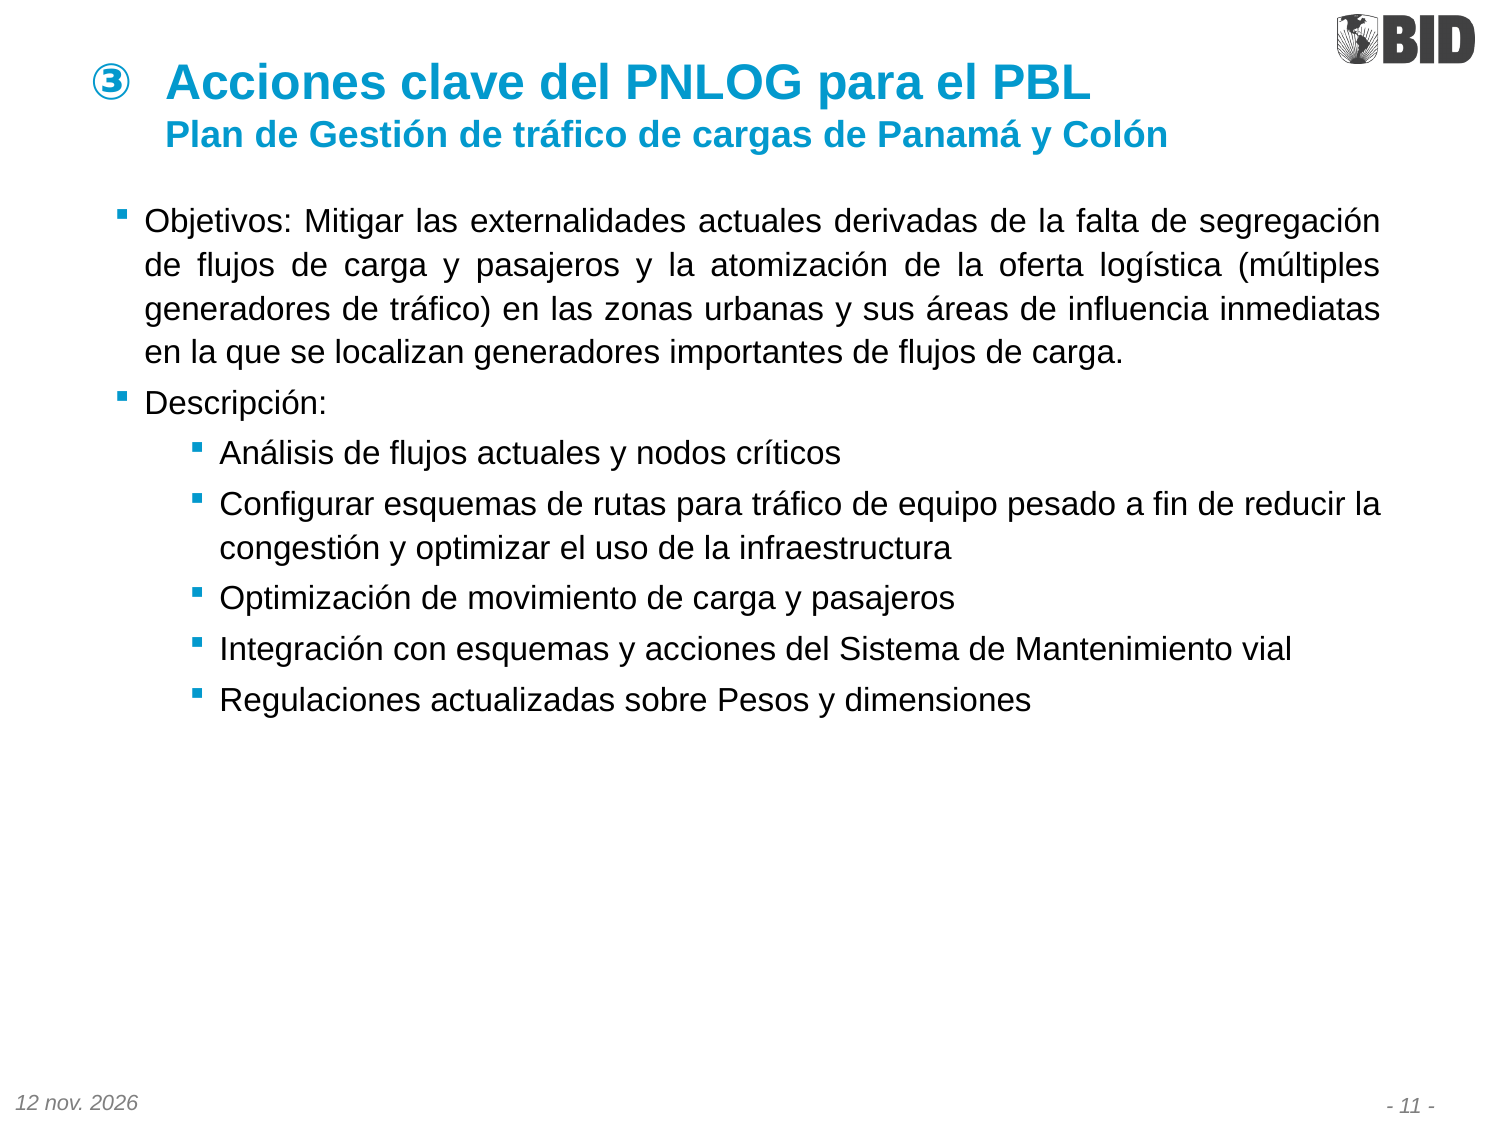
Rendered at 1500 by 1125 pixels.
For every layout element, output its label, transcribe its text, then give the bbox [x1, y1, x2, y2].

slide_number 02-15 [0, 1080, 163, 1125]
slide_number - 11 - [1312, 1084, 1451, 1125]
picture [1413, 14, 1475, 64]
text_box Objetivos: Mitigar las externalidades actuales derivadas de la falta de segregación de flujos de carga y pasajeros y la atomización de la oferta logística (múltiples generadores de tráfico) en las zonas urbanas y sus áreas de influencia inmediatas en la que se localizan generadores importantes de flujos de carga. Descripción: Análisis de flujos actuales y nodos críticos Configurar esquemas de rutas para tráfico de equipo pesado a fin de reducir la congestión y optimizar el uso de la infraestructura Optimización de movimiento de carga y pasajeros Integración con esquemas y acciones del Sistema de Mantenimiento vial Regulaciones actualizadas sobre Pesos y dimensiones [99, 187, 1398, 725]
title Acciones clave del PNLOG para el PBL Plan de Gestión de tráfico de cargas de Panamá y Colón [75, 0, 1413, 205]
